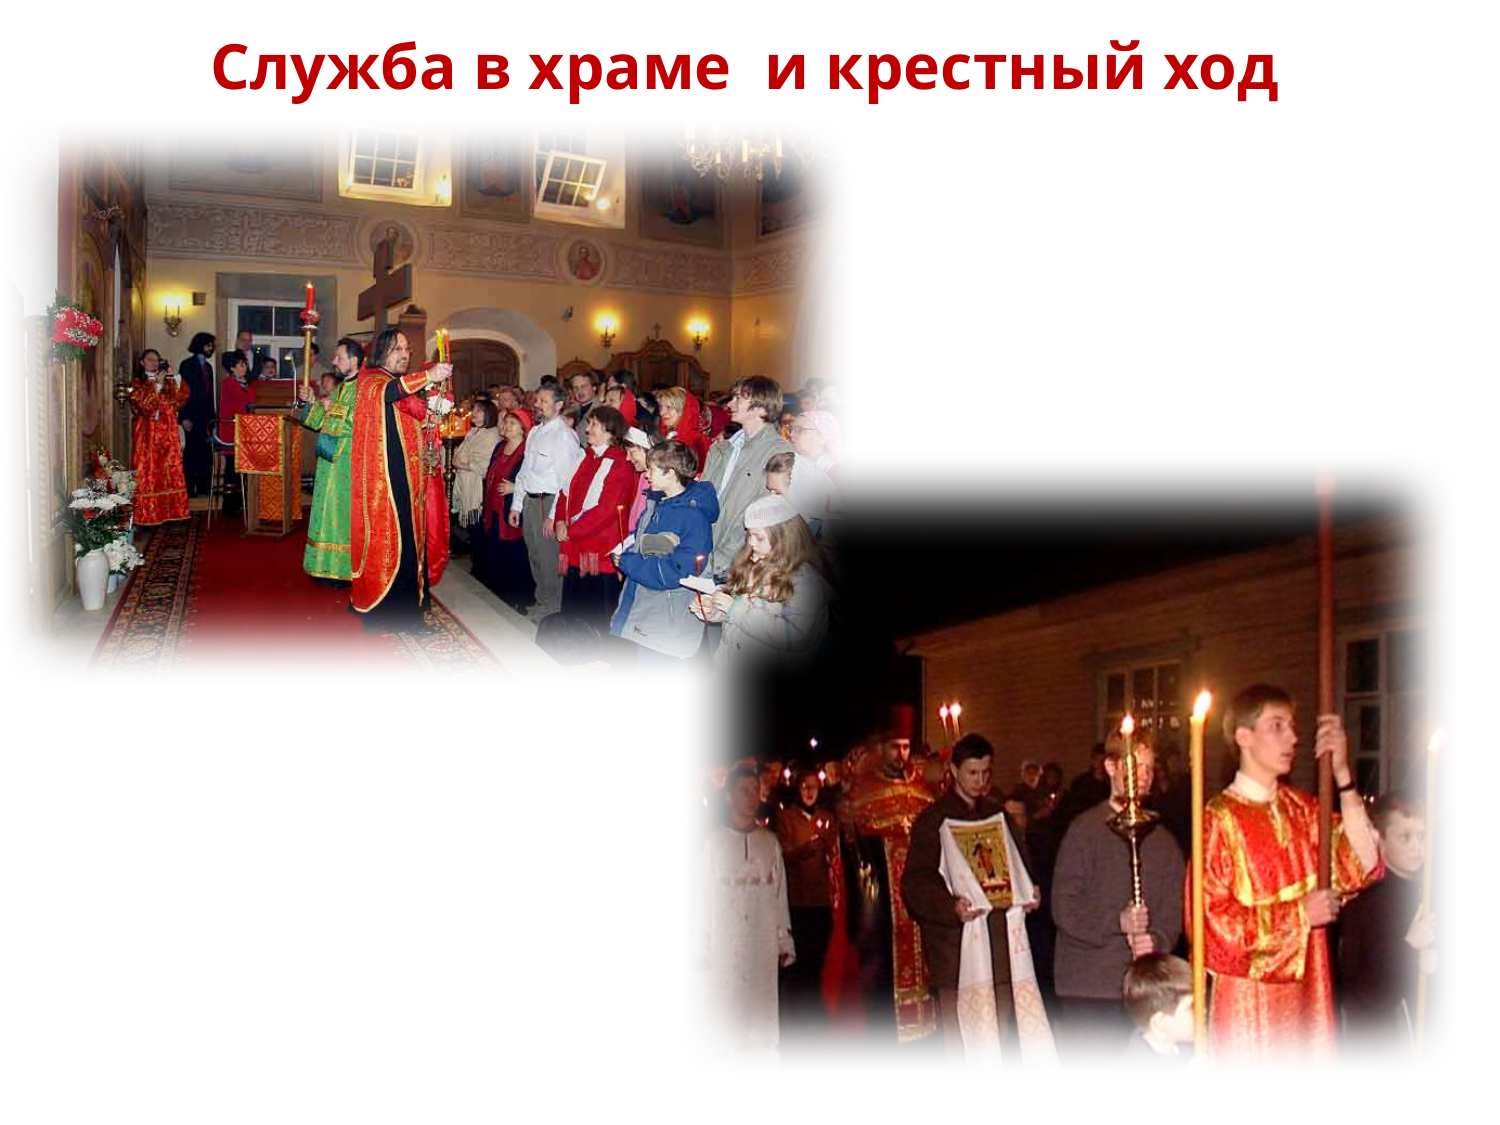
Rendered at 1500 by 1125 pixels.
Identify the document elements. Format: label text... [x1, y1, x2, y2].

picture [0, 116, 1459, 1077]
text_box Служба в храме и крестный ход [70, 0, 1421, 129]
